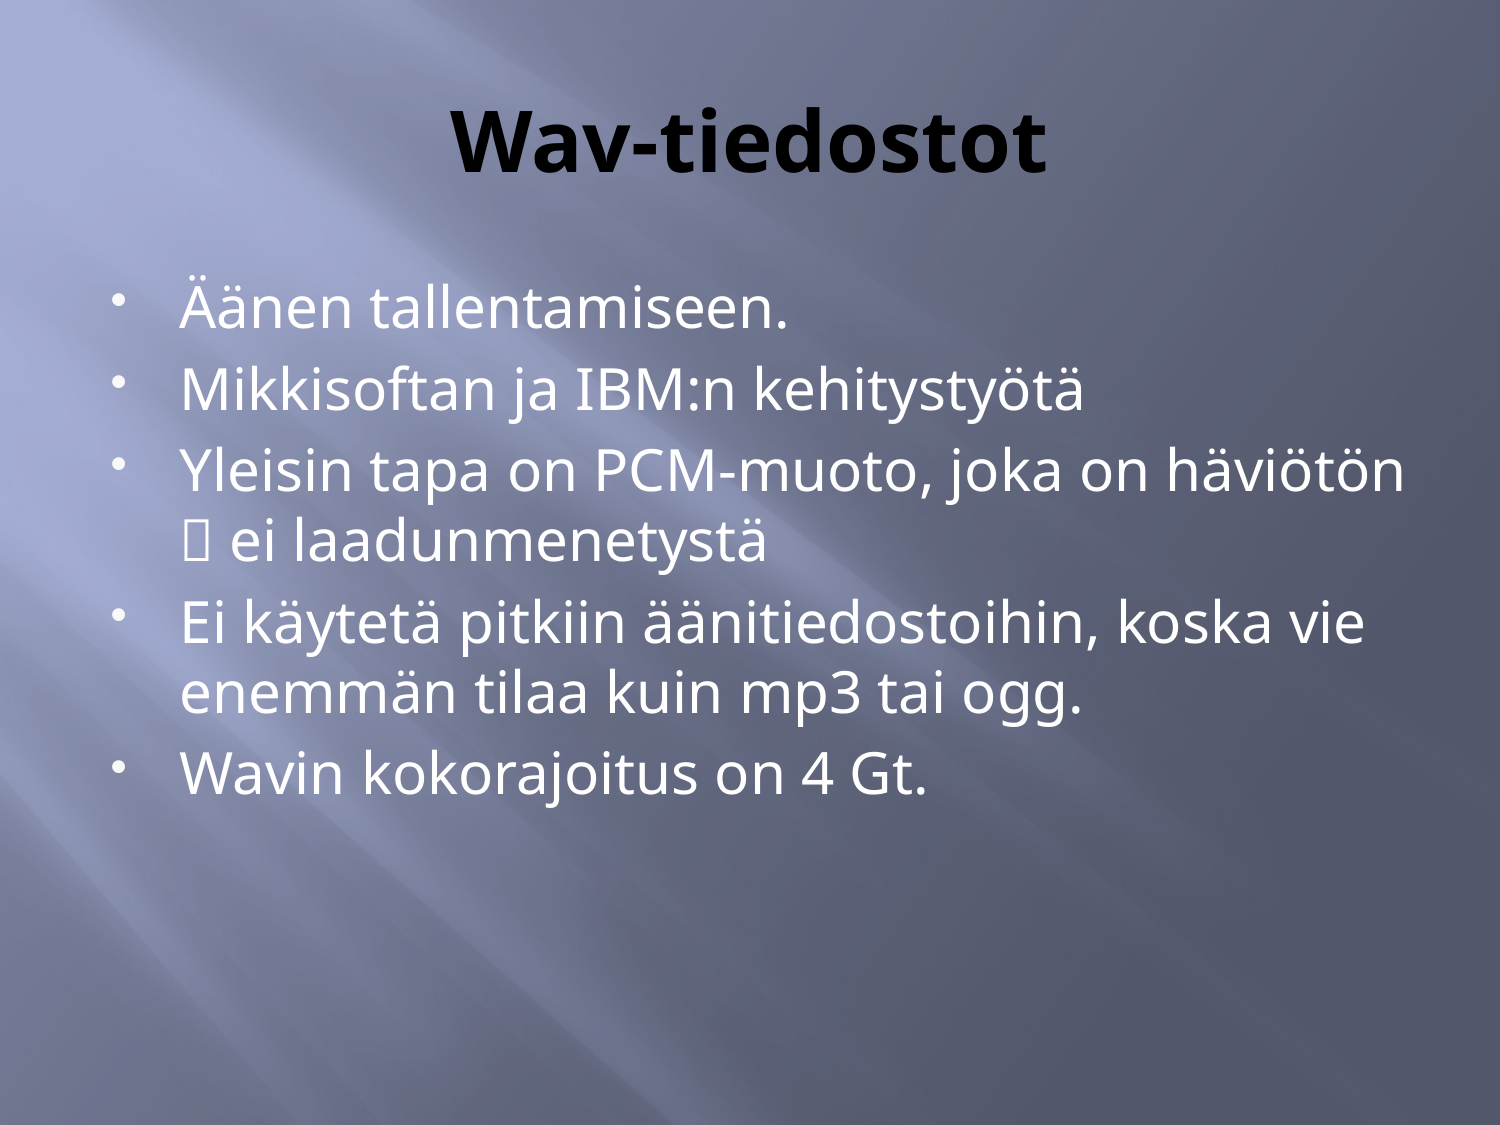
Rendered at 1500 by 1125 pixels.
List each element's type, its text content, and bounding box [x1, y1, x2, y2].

list Äänen tallentamiseen. Mikkisoftan ja IBM:n kehitystyötä Yleisin tapa on PCM-muoto, joka on häviötön  ei laadunmenetystä Ei käytetä pitkiin äänitiedostoihin, koska vie enemmän tilaa kuin mp3 tai ogg. Wavin kokorajoitus on 4 Gt. [75, 262, 1425, 1035]
title Wav-tiedostot [75, 45, 1425, 233]
